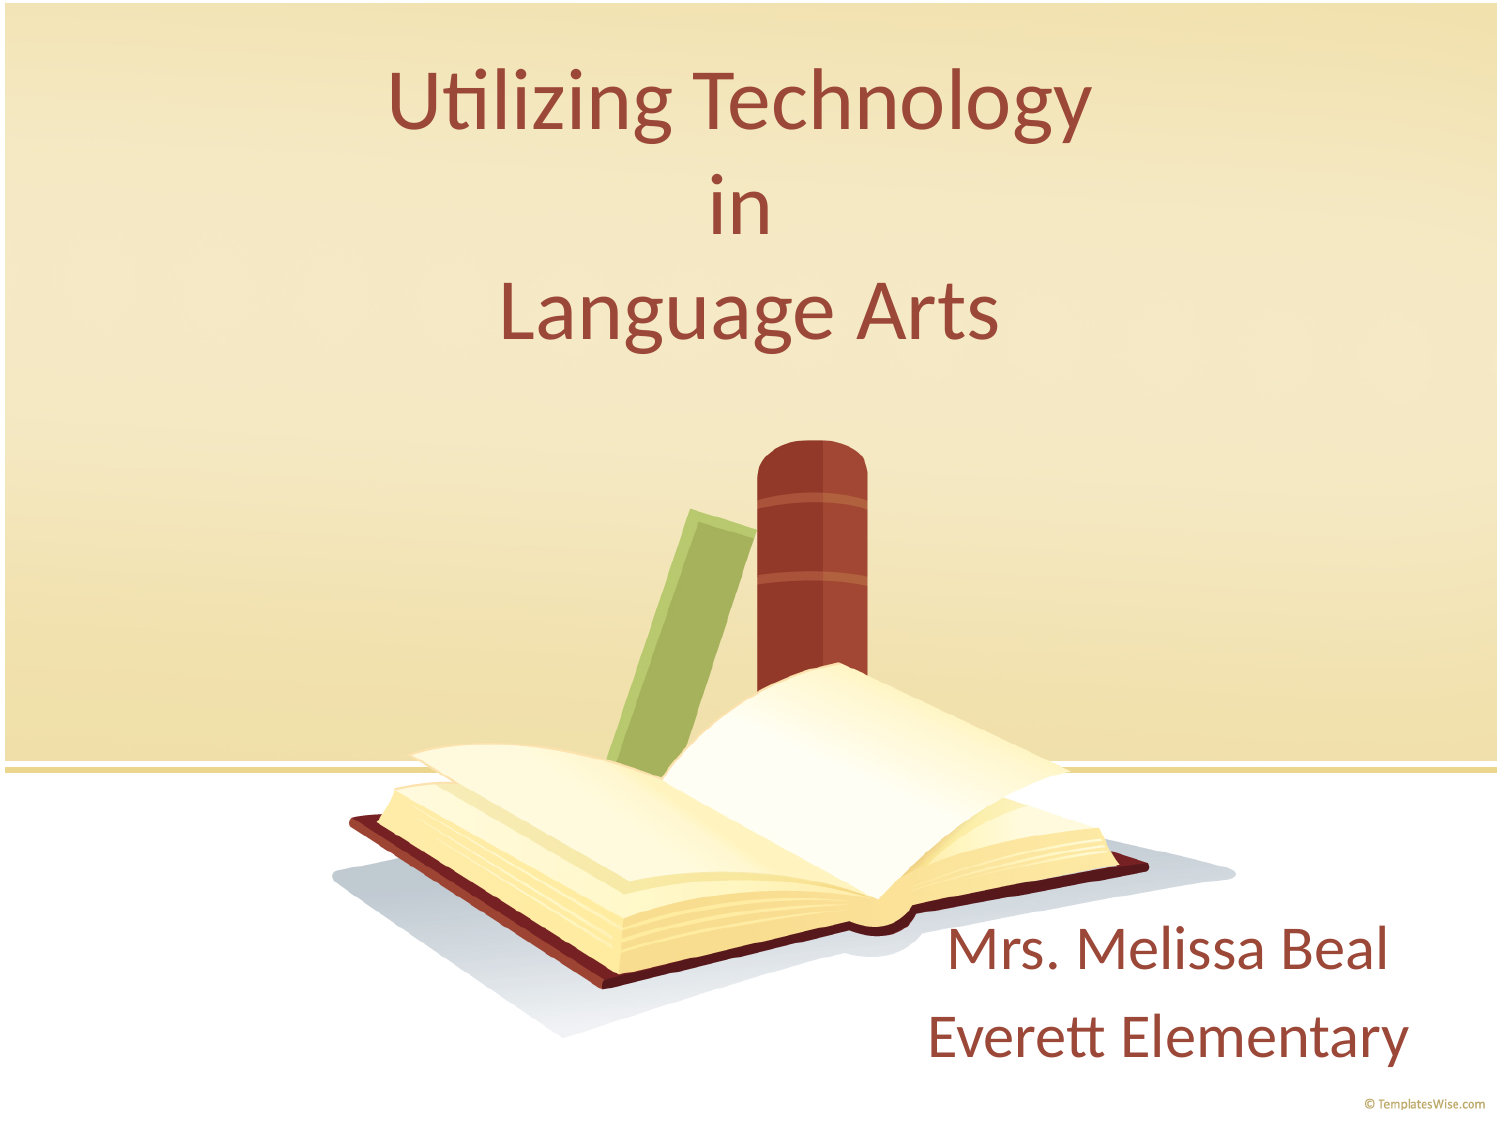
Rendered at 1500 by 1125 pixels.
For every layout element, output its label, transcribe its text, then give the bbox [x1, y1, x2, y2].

subtitle Mrs. Melissa Beal Everett Elementary [737, 812, 1500, 1101]
picture [0, 0, 1500, 1125]
title Utilizing Technology in Language Arts [112, 24, 1388, 374]
